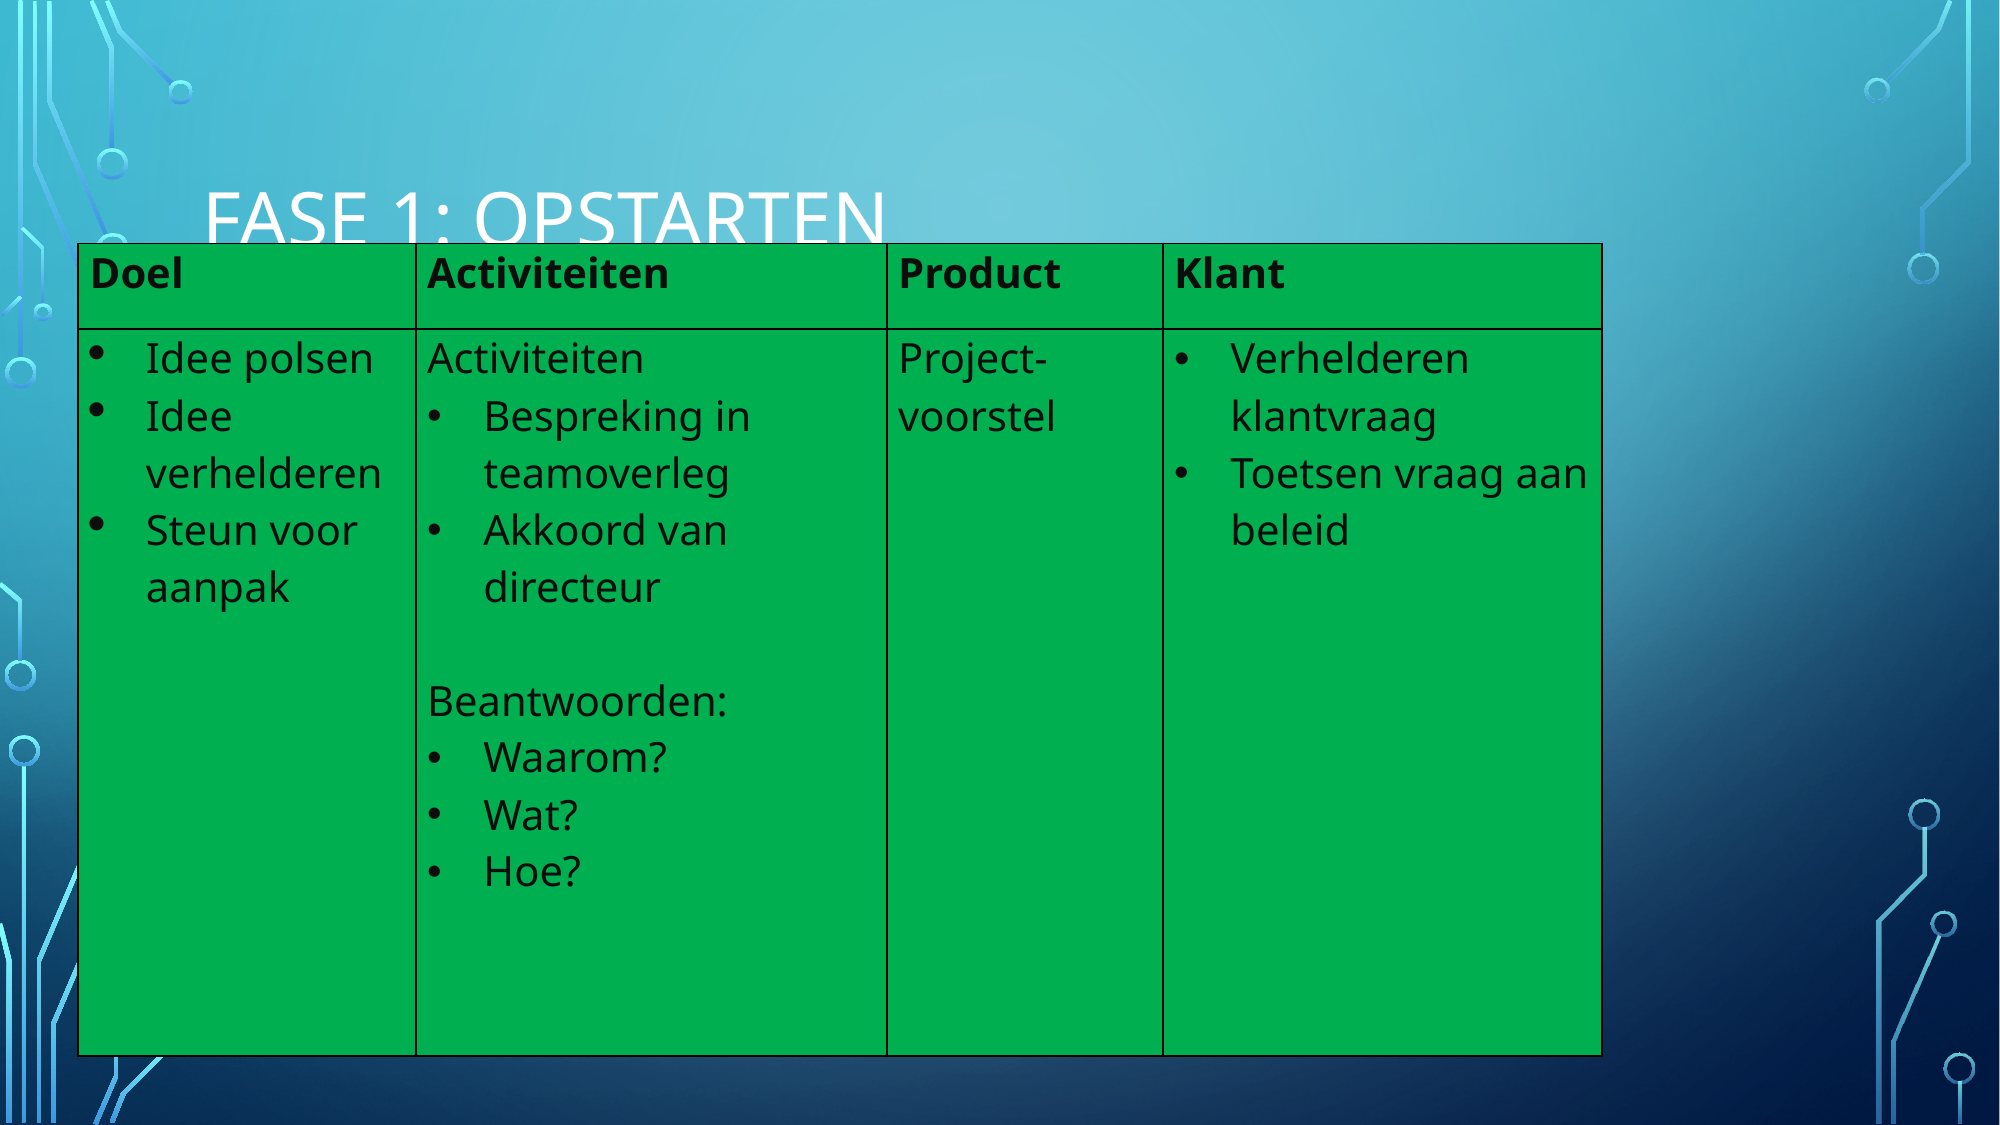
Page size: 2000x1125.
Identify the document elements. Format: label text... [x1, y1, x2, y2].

table_header Activiteiten [417, 244, 886, 328]
title Fase 1: opstarten [187, 101, 1812, 344]
table_cell Activiteiten Bespreking in teamoverleg Akkoord van directeur Beantwoorden: Waarom? Wat? Hoe? [417, 330, 886, 1055]
table_cell Idee polsen Idee verhelderen Steun voor aanpak [79, 330, 415, 1055]
table_cell Verhelderen klantvraag Toetsen vraag aan beleid [1164, 330, 1601, 1055]
table_cell Project-voorstel [888, 330, 1162, 1055]
table_header Product [888, 244, 1162, 328]
table_header Klant [1164, 244, 1601, 328]
table_header Doel [79, 244, 415, 328]
